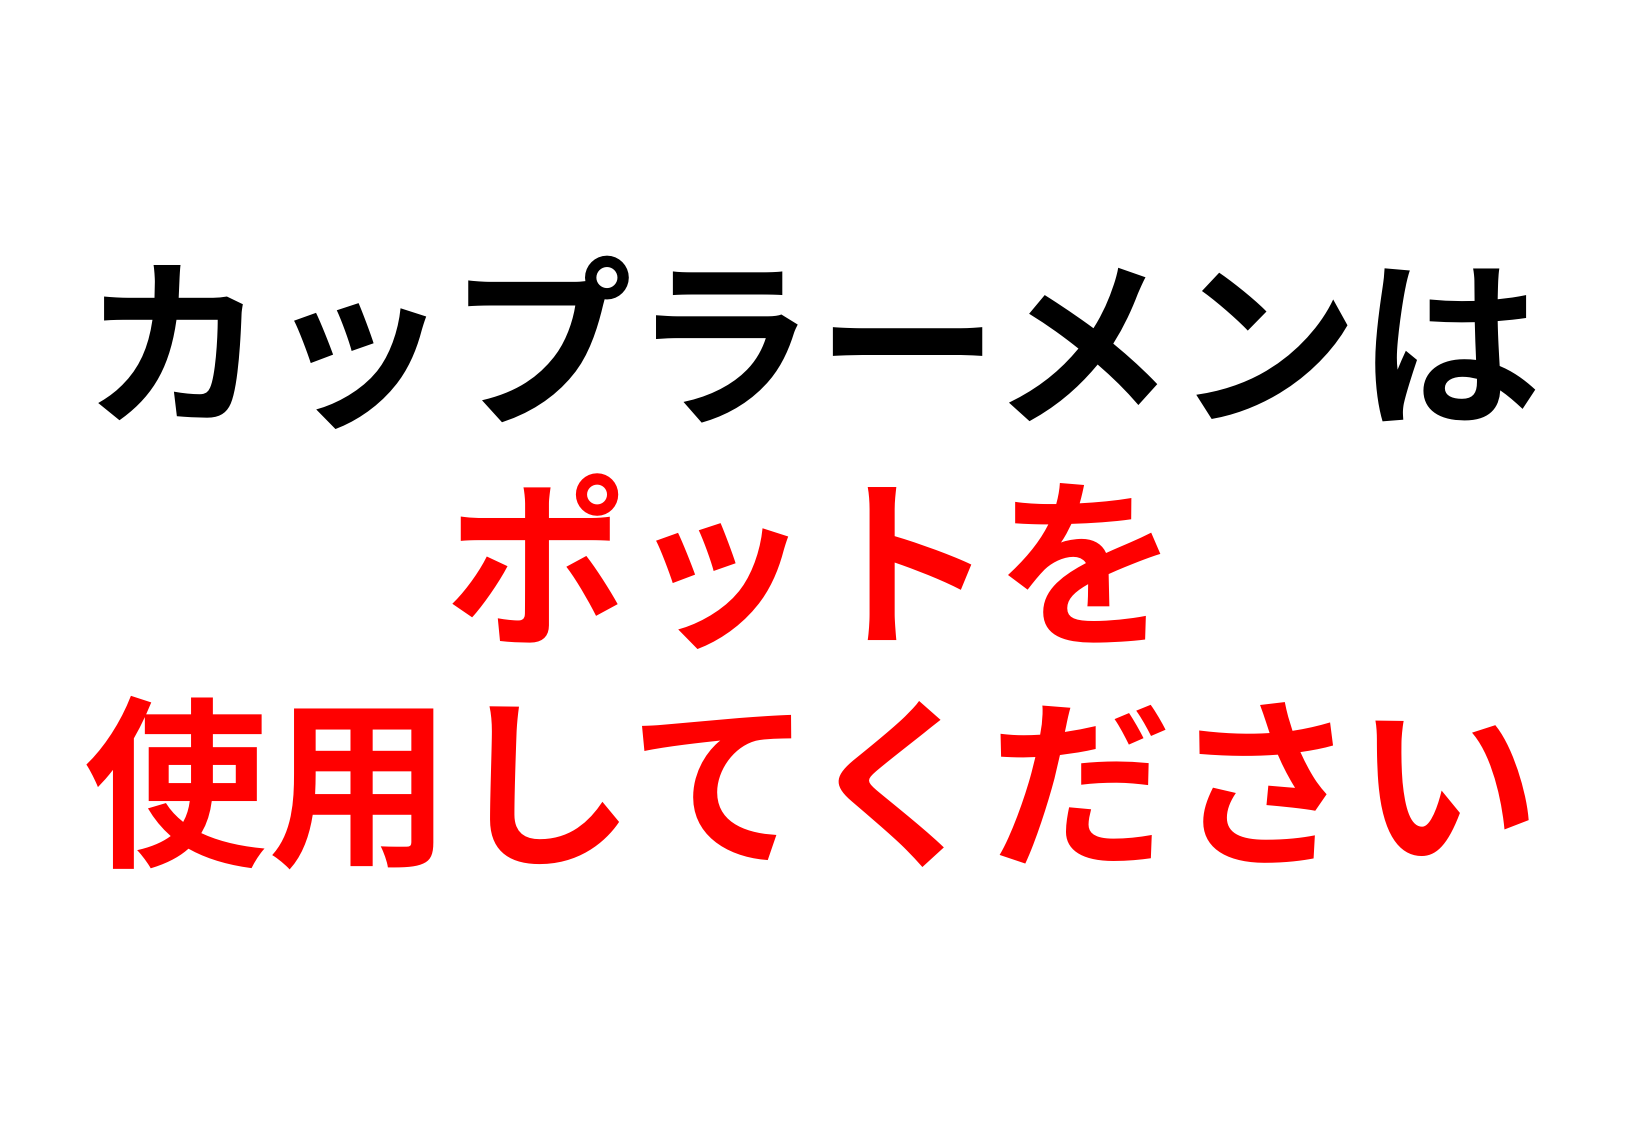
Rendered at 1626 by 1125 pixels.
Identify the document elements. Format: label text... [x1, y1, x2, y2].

text_box カップラーメンはポットを 使用してください [63, 221, 1562, 897]
